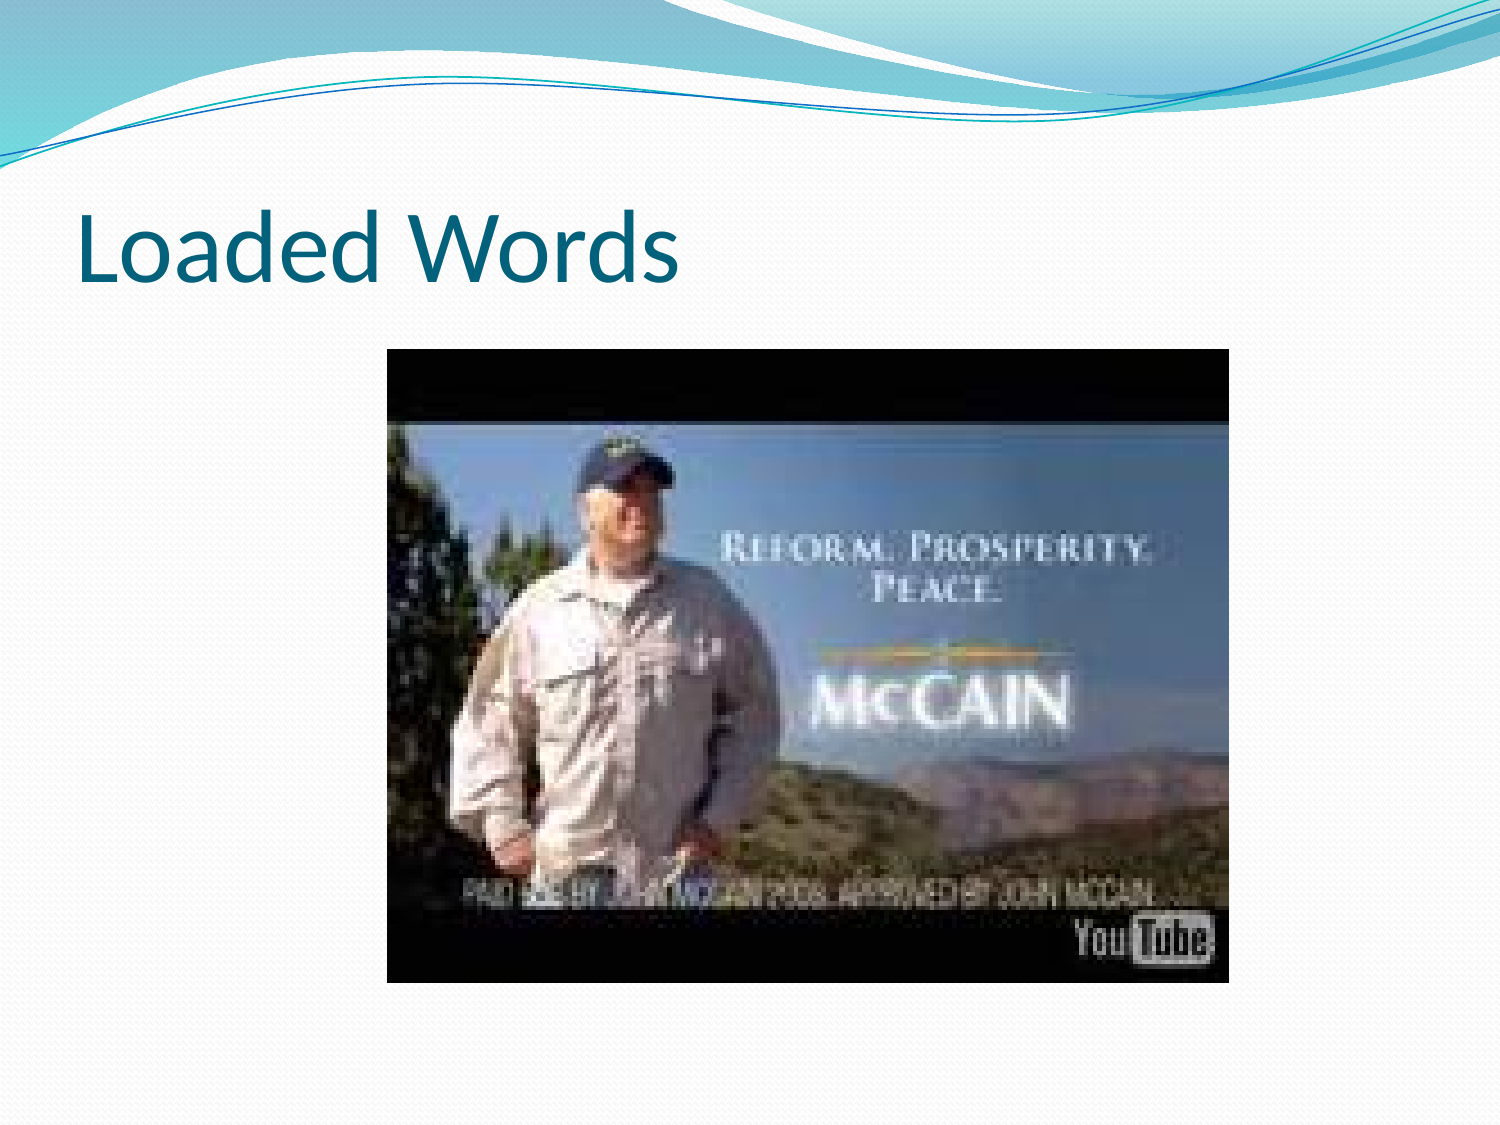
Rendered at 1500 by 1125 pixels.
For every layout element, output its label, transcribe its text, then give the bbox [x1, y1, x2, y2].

title Loaded Words [75, 115, 1425, 303]
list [387, 349, 1229, 984]
